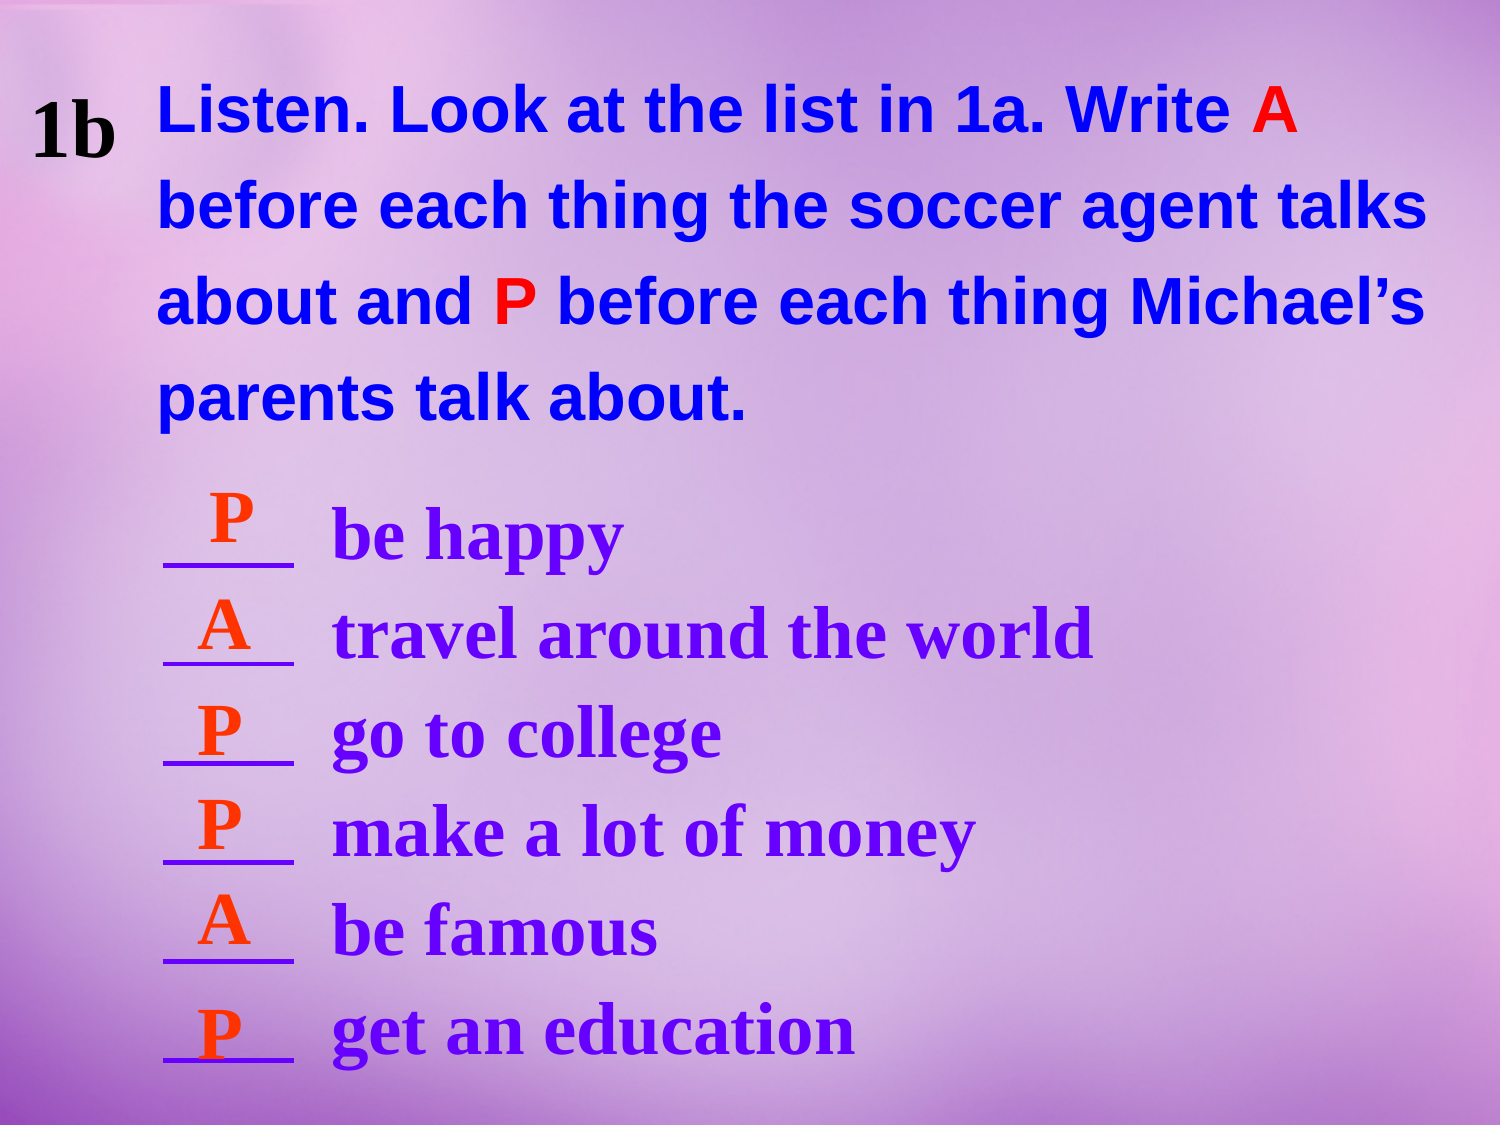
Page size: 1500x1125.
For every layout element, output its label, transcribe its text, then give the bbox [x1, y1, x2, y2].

text_box A [183, 566, 283, 672]
text_box be happy travel around the world go to college make a lot of money be famous get an education [147, 467, 1353, 1077]
picture [0, 0, 1500, 1125]
text_box Listen. Look at the list in 1a. Write A before each thing the soccer agent talks about and P before each thing Michael’s parents talk about. [141, 42, 1471, 441]
text_box 1b [0, 42, 148, 206]
text_box P [183, 977, 283, 1082]
text_box P [183, 673, 283, 779]
text_box P [183, 779, 283, 862]
text_box P [194, 460, 295, 566]
text_box A [183, 862, 283, 967]
